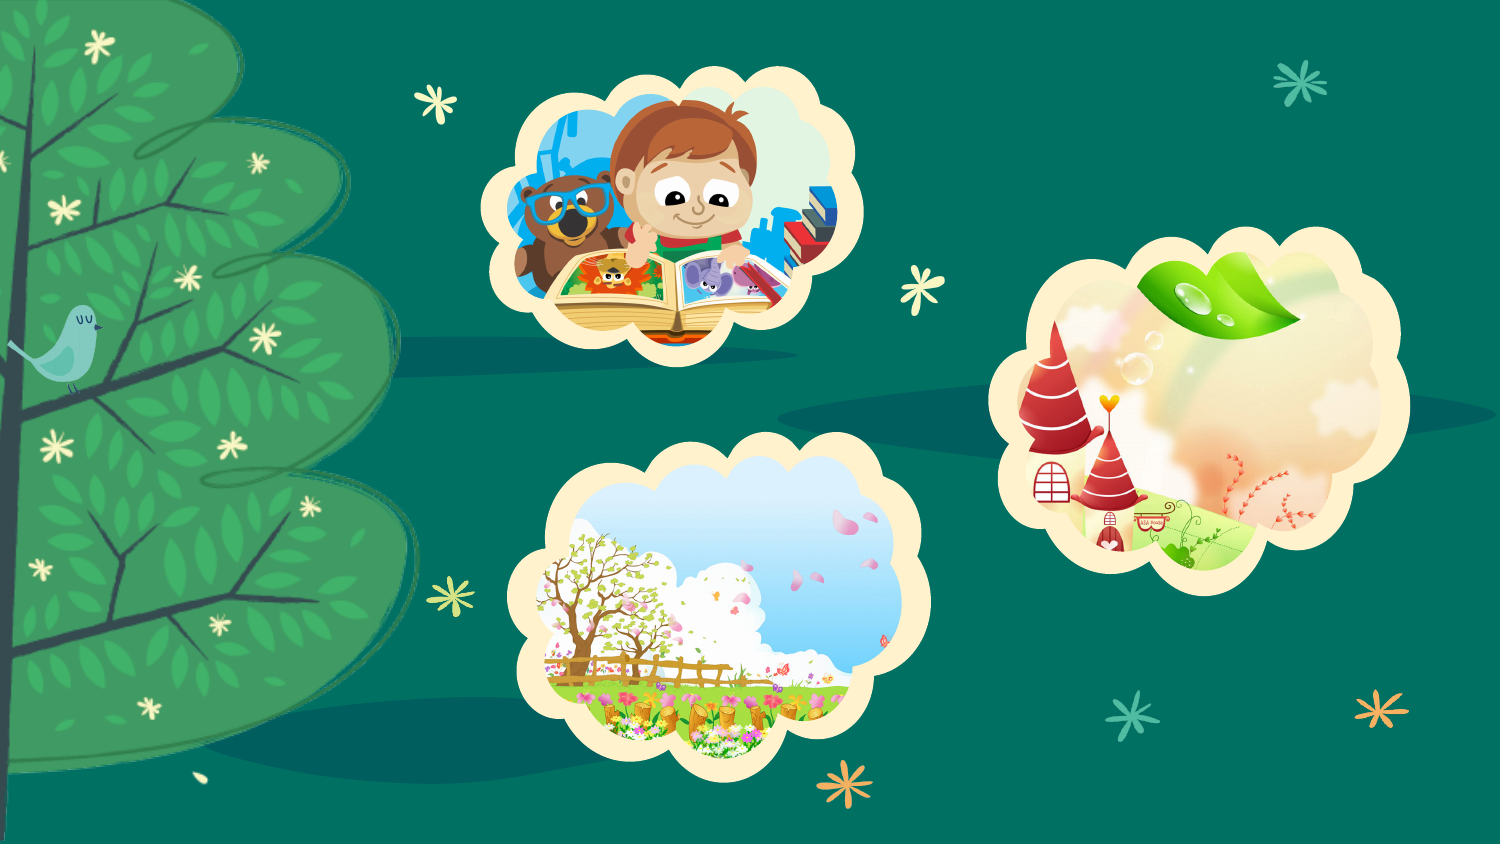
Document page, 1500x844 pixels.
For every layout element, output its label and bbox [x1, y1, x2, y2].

text_box [480, 66, 864, 368]
picture [894, 252, 945, 316]
picture [816, 760, 873, 809]
picture [1273, 60, 1327, 107]
picture [0, 0, 460, 844]
picture [1354, 689, 1409, 728]
text_box [506, 431, 931, 783]
text_box [988, 226, 1411, 597]
picture [1105, 690, 1160, 742]
picture [426, 576, 475, 617]
